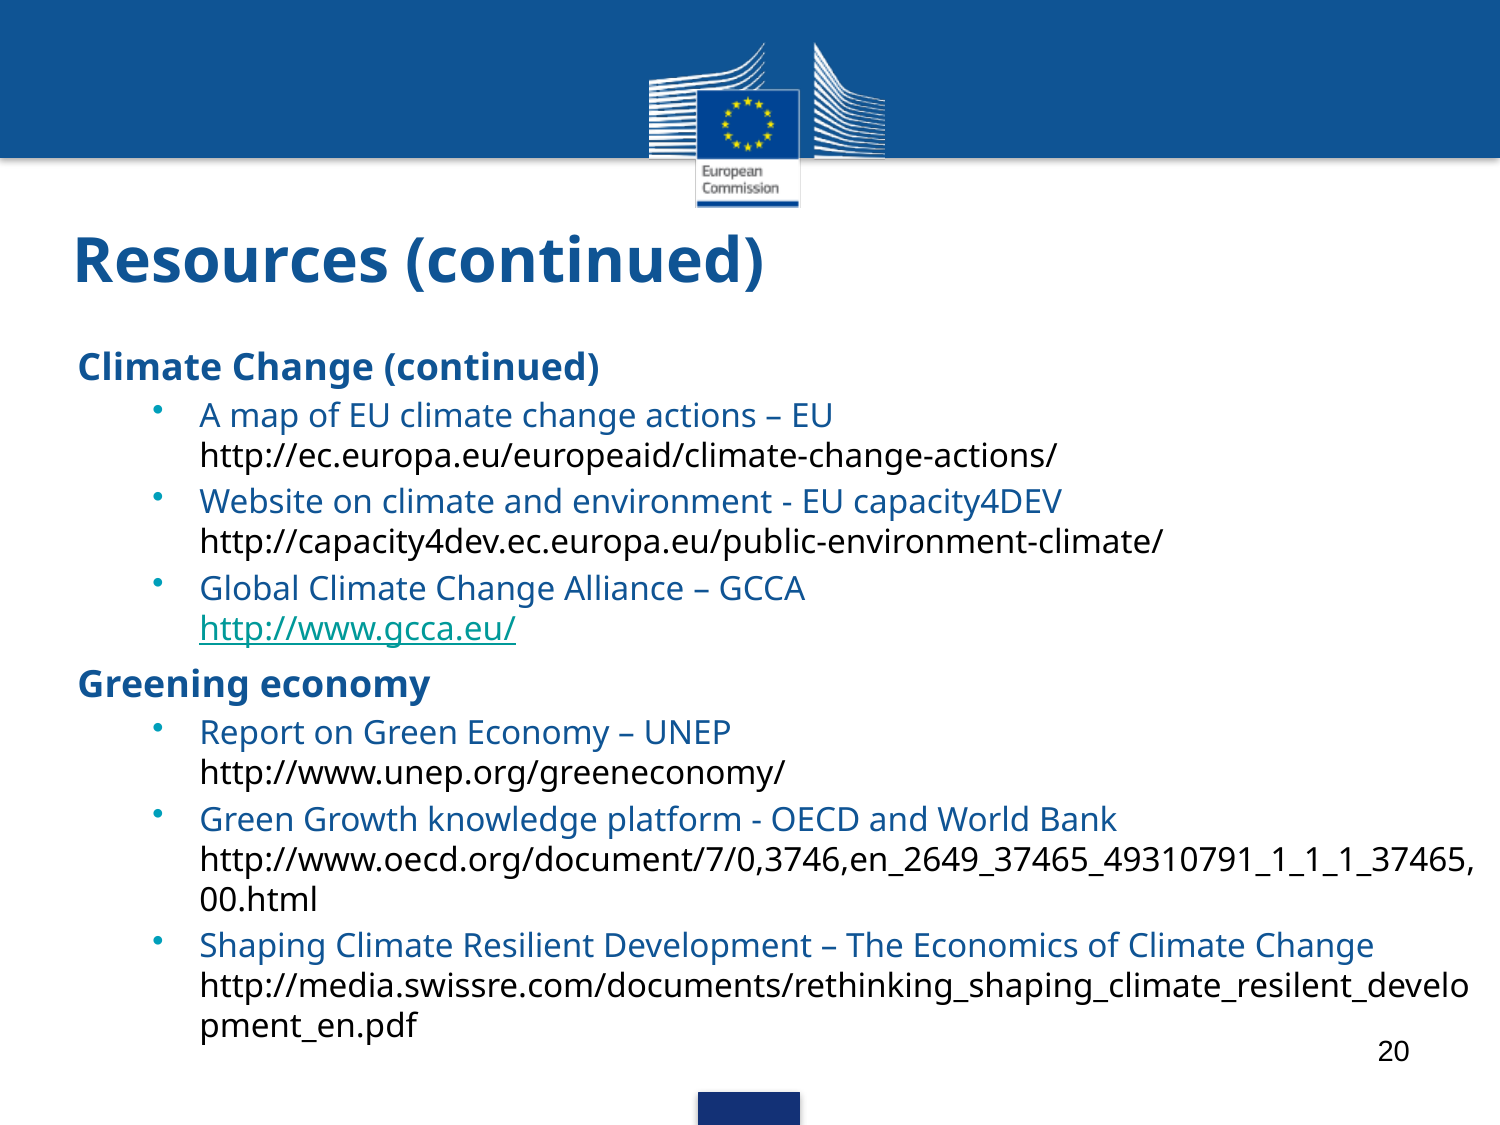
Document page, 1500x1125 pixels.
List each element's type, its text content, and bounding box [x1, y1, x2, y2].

slide_number 20 [1074, 1024, 1426, 1103]
picture [649, 42, 885, 156]
list Climate Change (continued) A map of EU climate change actions – EU http://ec.europa.eu/europeaid/climate-change-actions/ Website on climate and environment - EU capacity4DEV http://capacity4dev.ec.europa.eu/public-environment-climate/ Global Climate Change Alliance – GCCA http://www.gcca.eu/ Greening economy Report on Green Economy – UNEP http://www.unep.org/greeneconomy/ Green Growth knowledge platform - OECD and World Bank http://www.oecd.org/document/7/0,3746,en_2649_37465_49310791_1_1_1_37465,00.html Shaping Climate Resilient Development – The Economics of Climate Change http://media.swissre.com/documents/rethinking_shaping_climate_resilent_development_en.pdf [62, 287, 1500, 1101]
title Resources (continued) [0, 156, 1350, 360]
